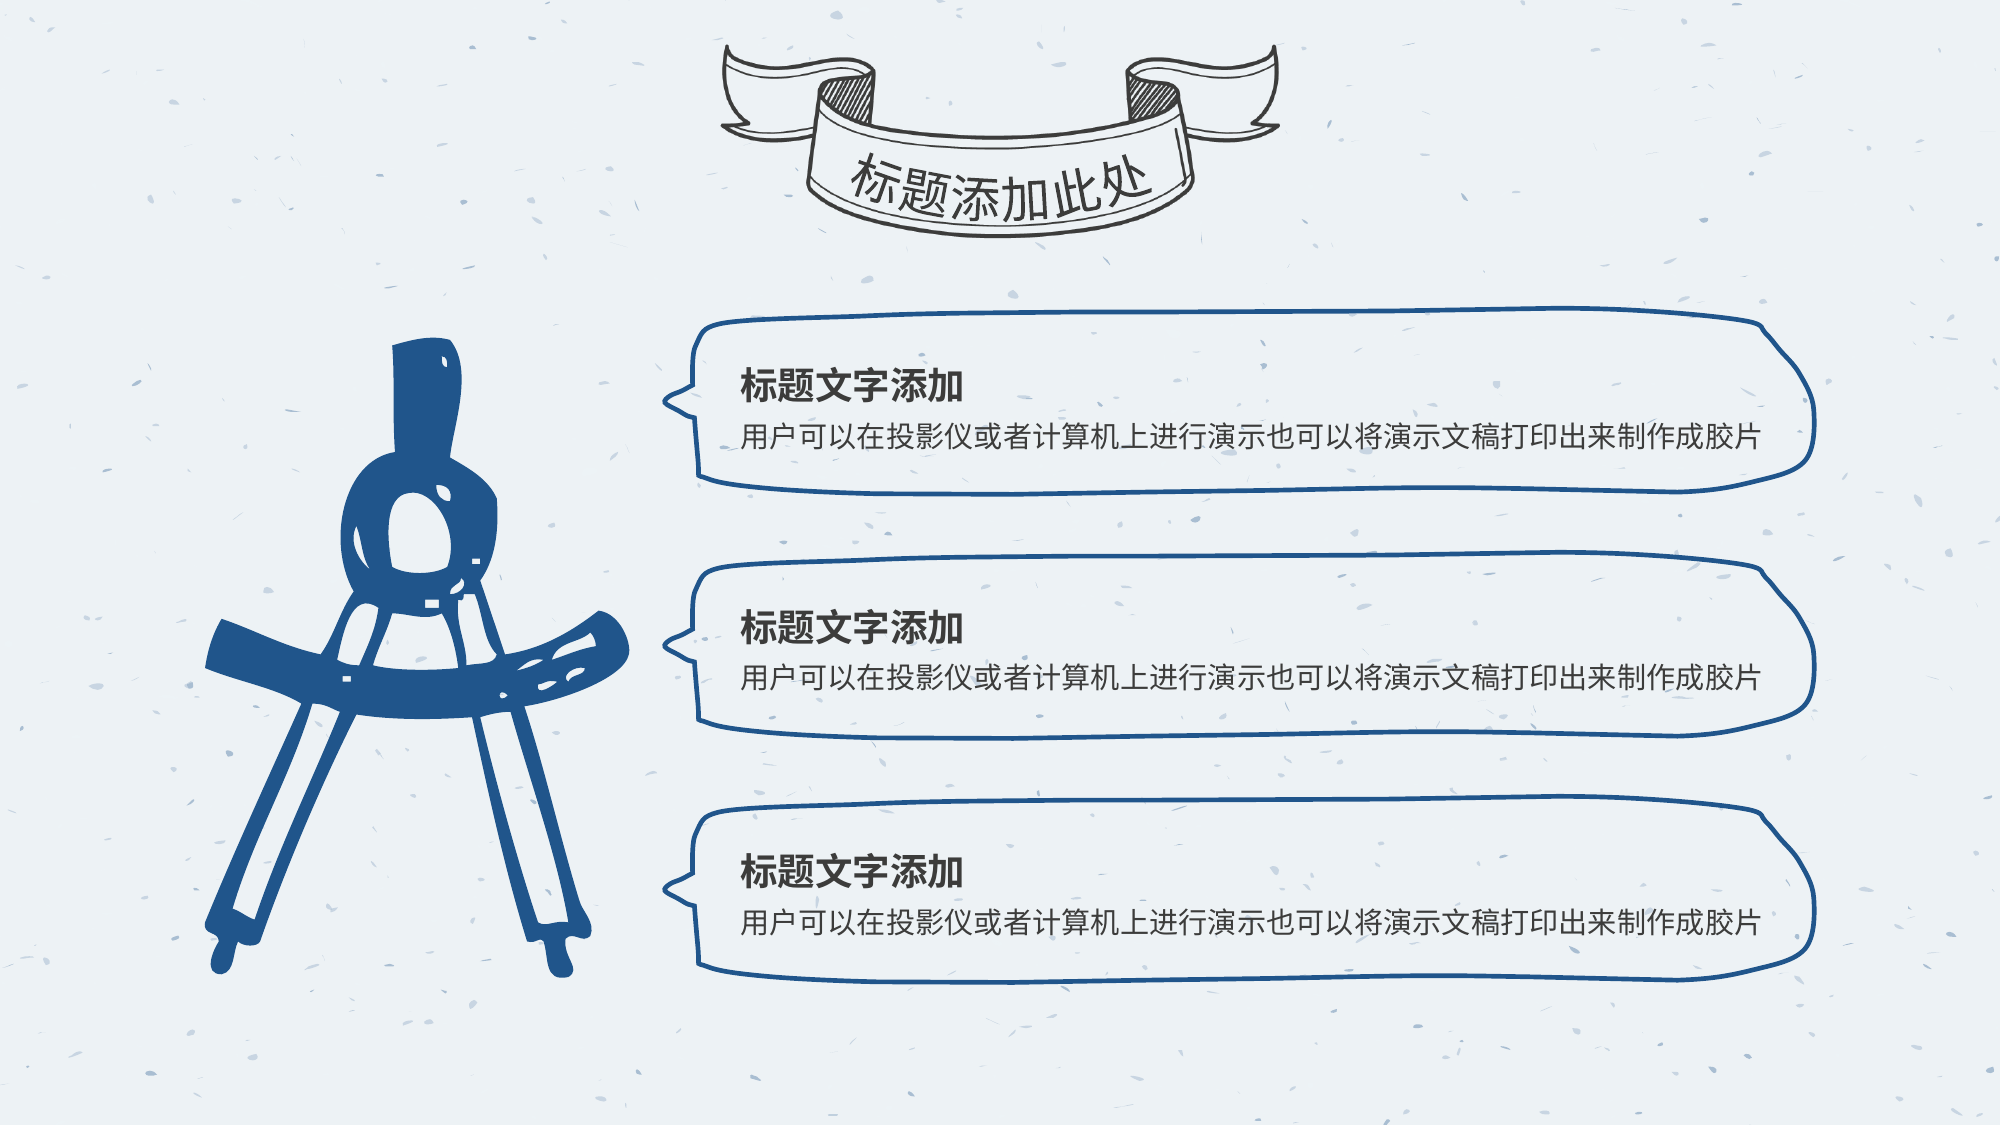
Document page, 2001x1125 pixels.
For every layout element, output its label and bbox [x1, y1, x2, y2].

text_box [664, 796, 1815, 983]
text_box [664, 552, 1815, 739]
text_box [664, 308, 1815, 495]
text_box [204, 337, 630, 978]
picture [720, 44, 1280, 239]
